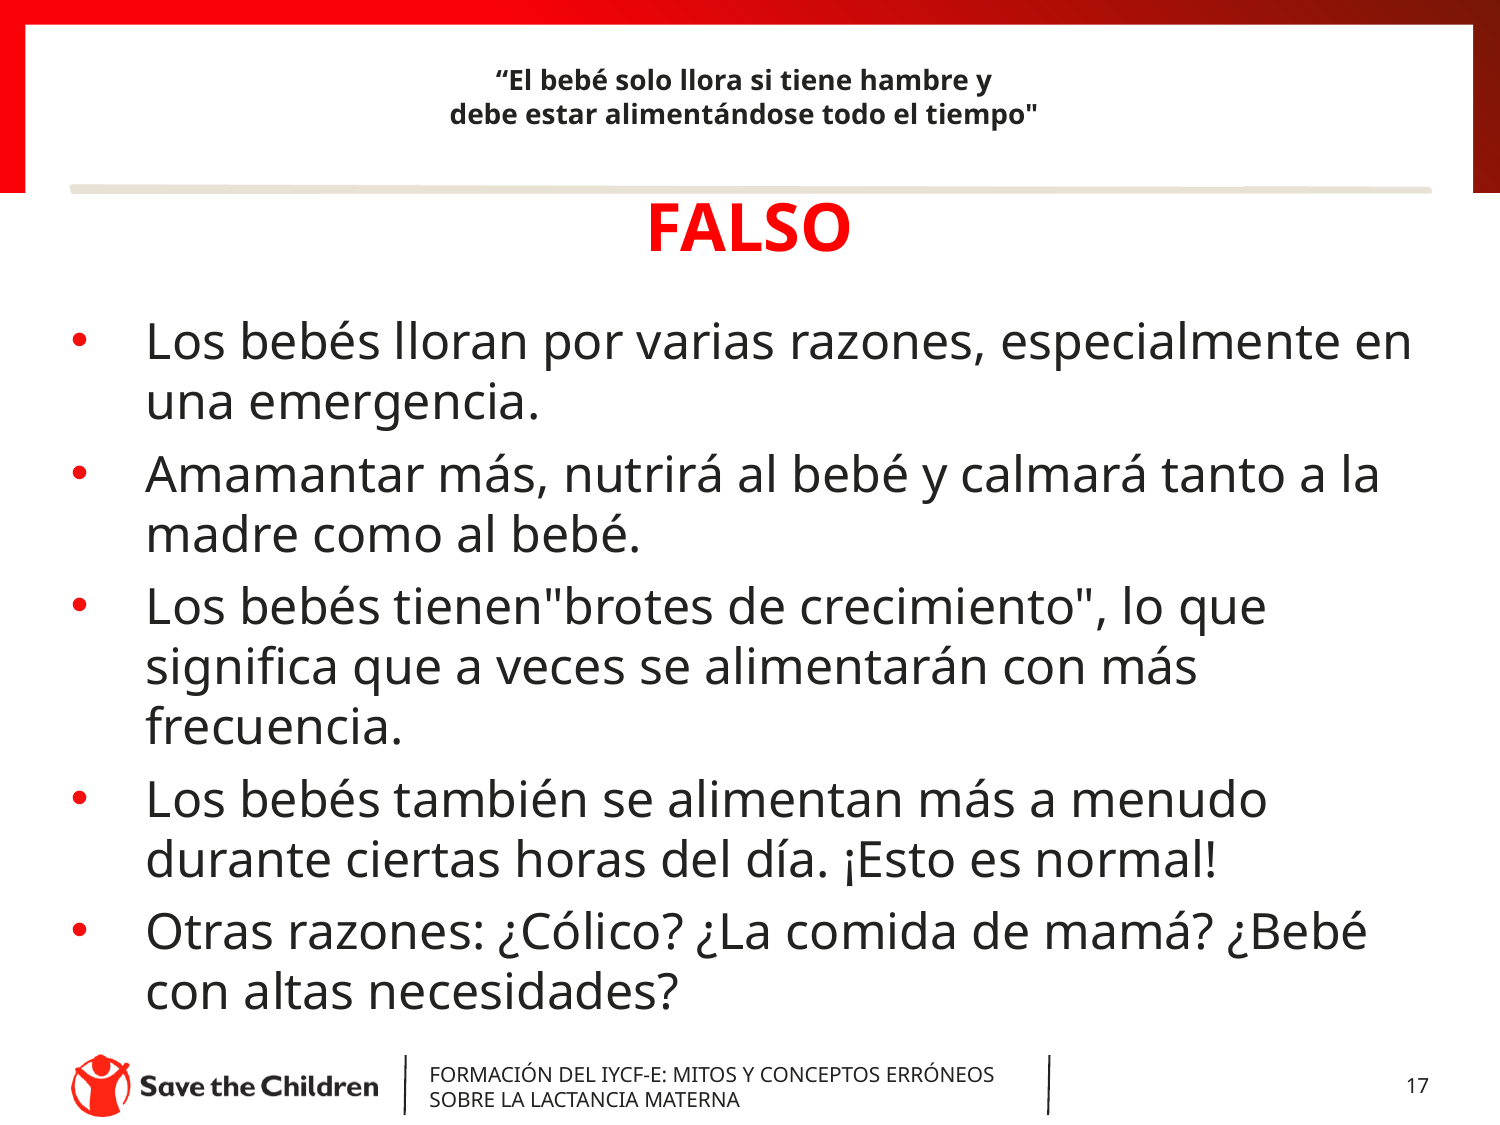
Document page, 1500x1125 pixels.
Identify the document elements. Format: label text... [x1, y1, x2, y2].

picture [71, 1054, 378, 1117]
slide_number ‹#› [1317, 1056, 1445, 1117]
title “El bebé solo llora si tiene hambre y debe estar alimentándose todo el tiempo" [64, 54, 1424, 138]
footer FORMACIÓN DEL IYCF-E: MITOS Y CONCEPTOS ERRÓNEOS SOBRE LA LACTANCIA MATERNA [414, 1056, 1042, 1117]
list FALSO Los bebés lloran por varias razones, especialmente en una emergencia. Amamantar más, nutrirá al bebé y calmará tanto a la madre como al bebé. Los bebés tienen"brotes de crecimiento", lo que significa que a veces se alimentarán con más frecuencia. Los bebés también se alimentan más a menudo durante ciertas horas del día. ¡Esto es normal! Otras razones: ¿Cólico? ¿La comida de mamá? ¿Bebé con altas necesidades? [70, 184, 1429, 957]
